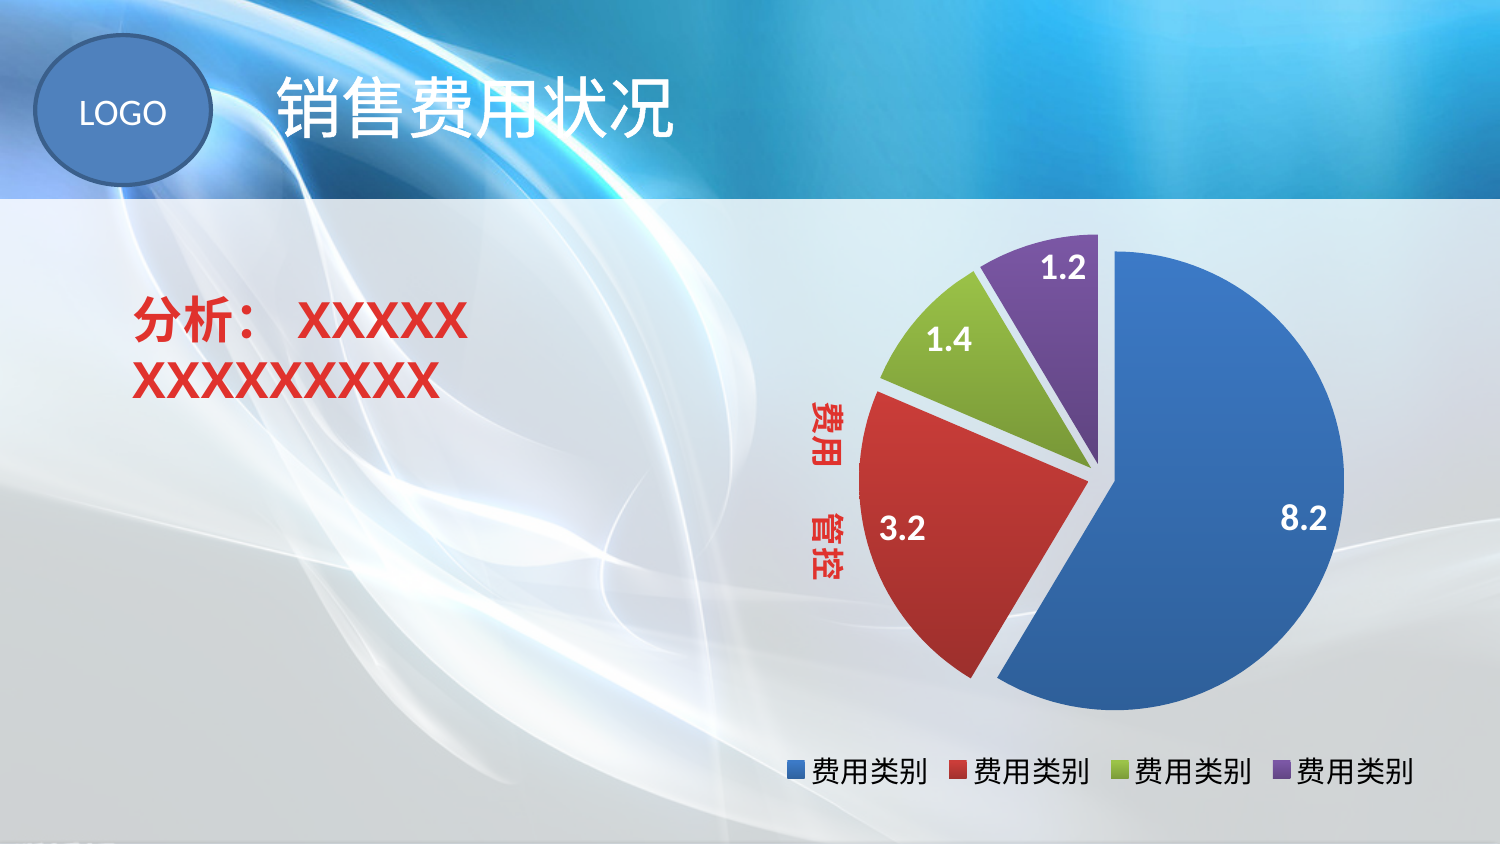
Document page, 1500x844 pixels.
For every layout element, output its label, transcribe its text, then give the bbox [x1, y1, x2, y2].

text_box 分析：XXXXX XXXXXXXXX [117, 281, 483, 416]
text_box 销售费用状况 [259, 58, 690, 154]
chart [702, 222, 1500, 798]
picture [0, 0, 1500, 199]
